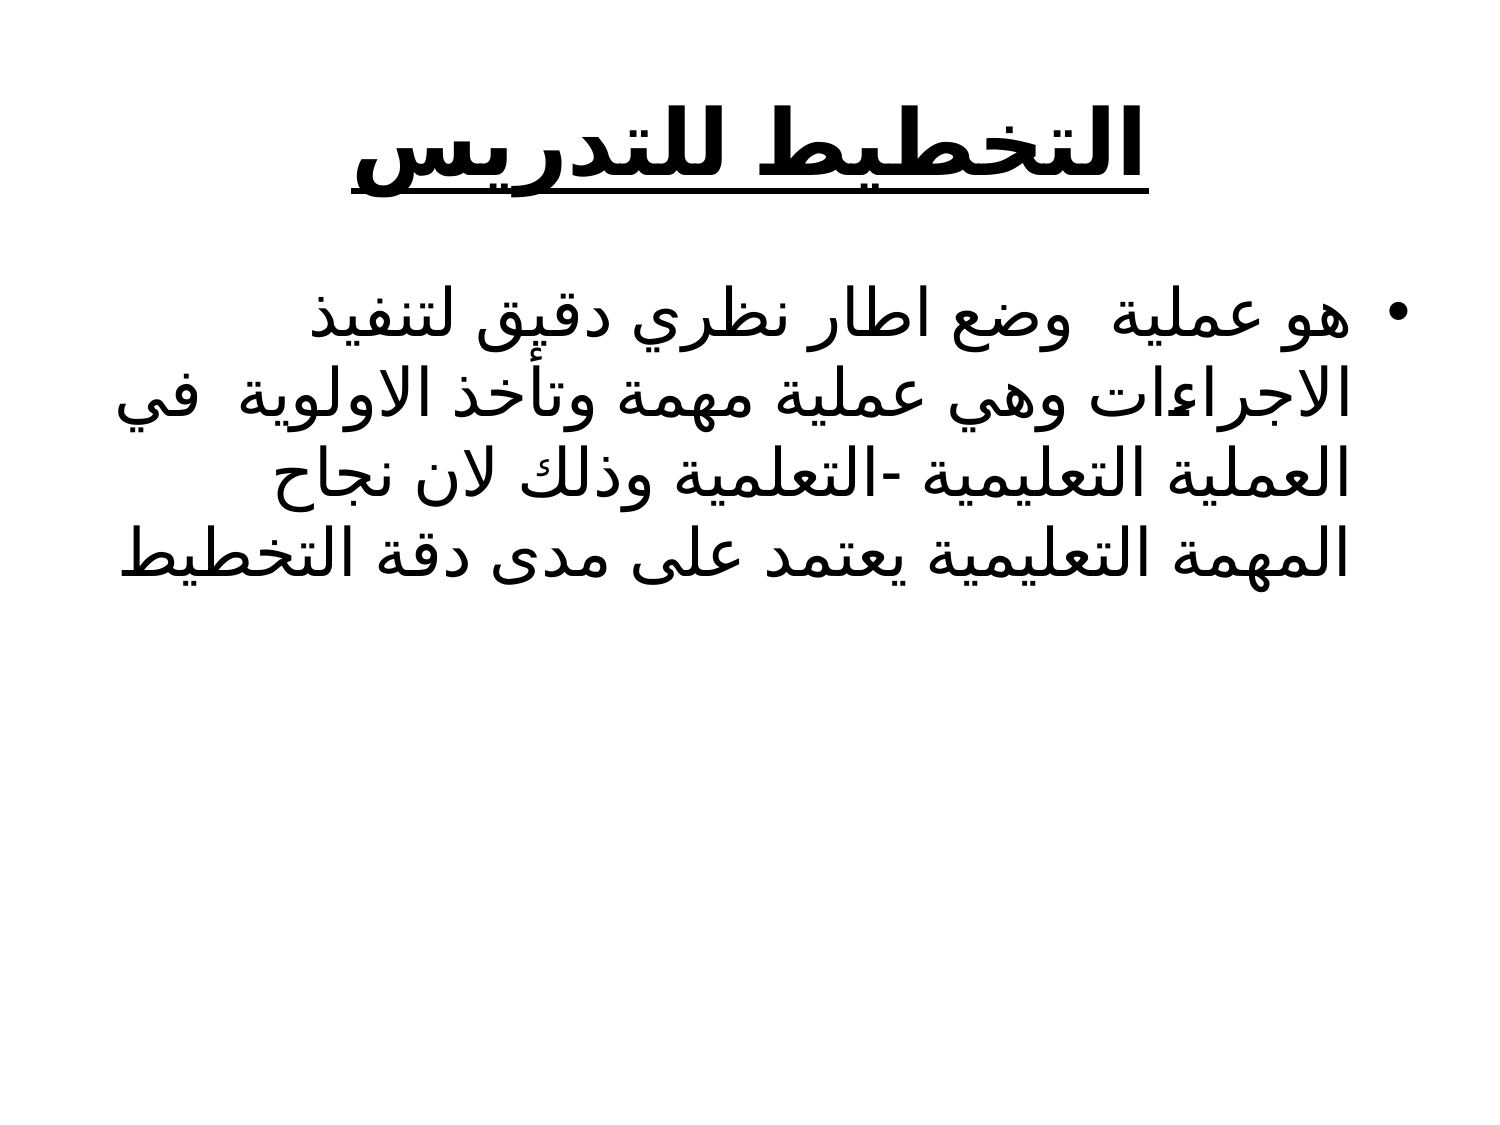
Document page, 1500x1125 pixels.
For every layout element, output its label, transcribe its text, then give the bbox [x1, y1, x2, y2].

list هو عملية وضع اطار نظري دقيق لتنفيذ الاجراءات وهي عملية مهمة وتأخذ الاولوية في العملية التعليمية -التعلمية وذلك لان نجاح المهمة التعليمية يعتمد على مدى دقة التخطيط [75, 262, 1425, 1005]
title التخطيط للتدريس [75, 45, 1425, 233]
